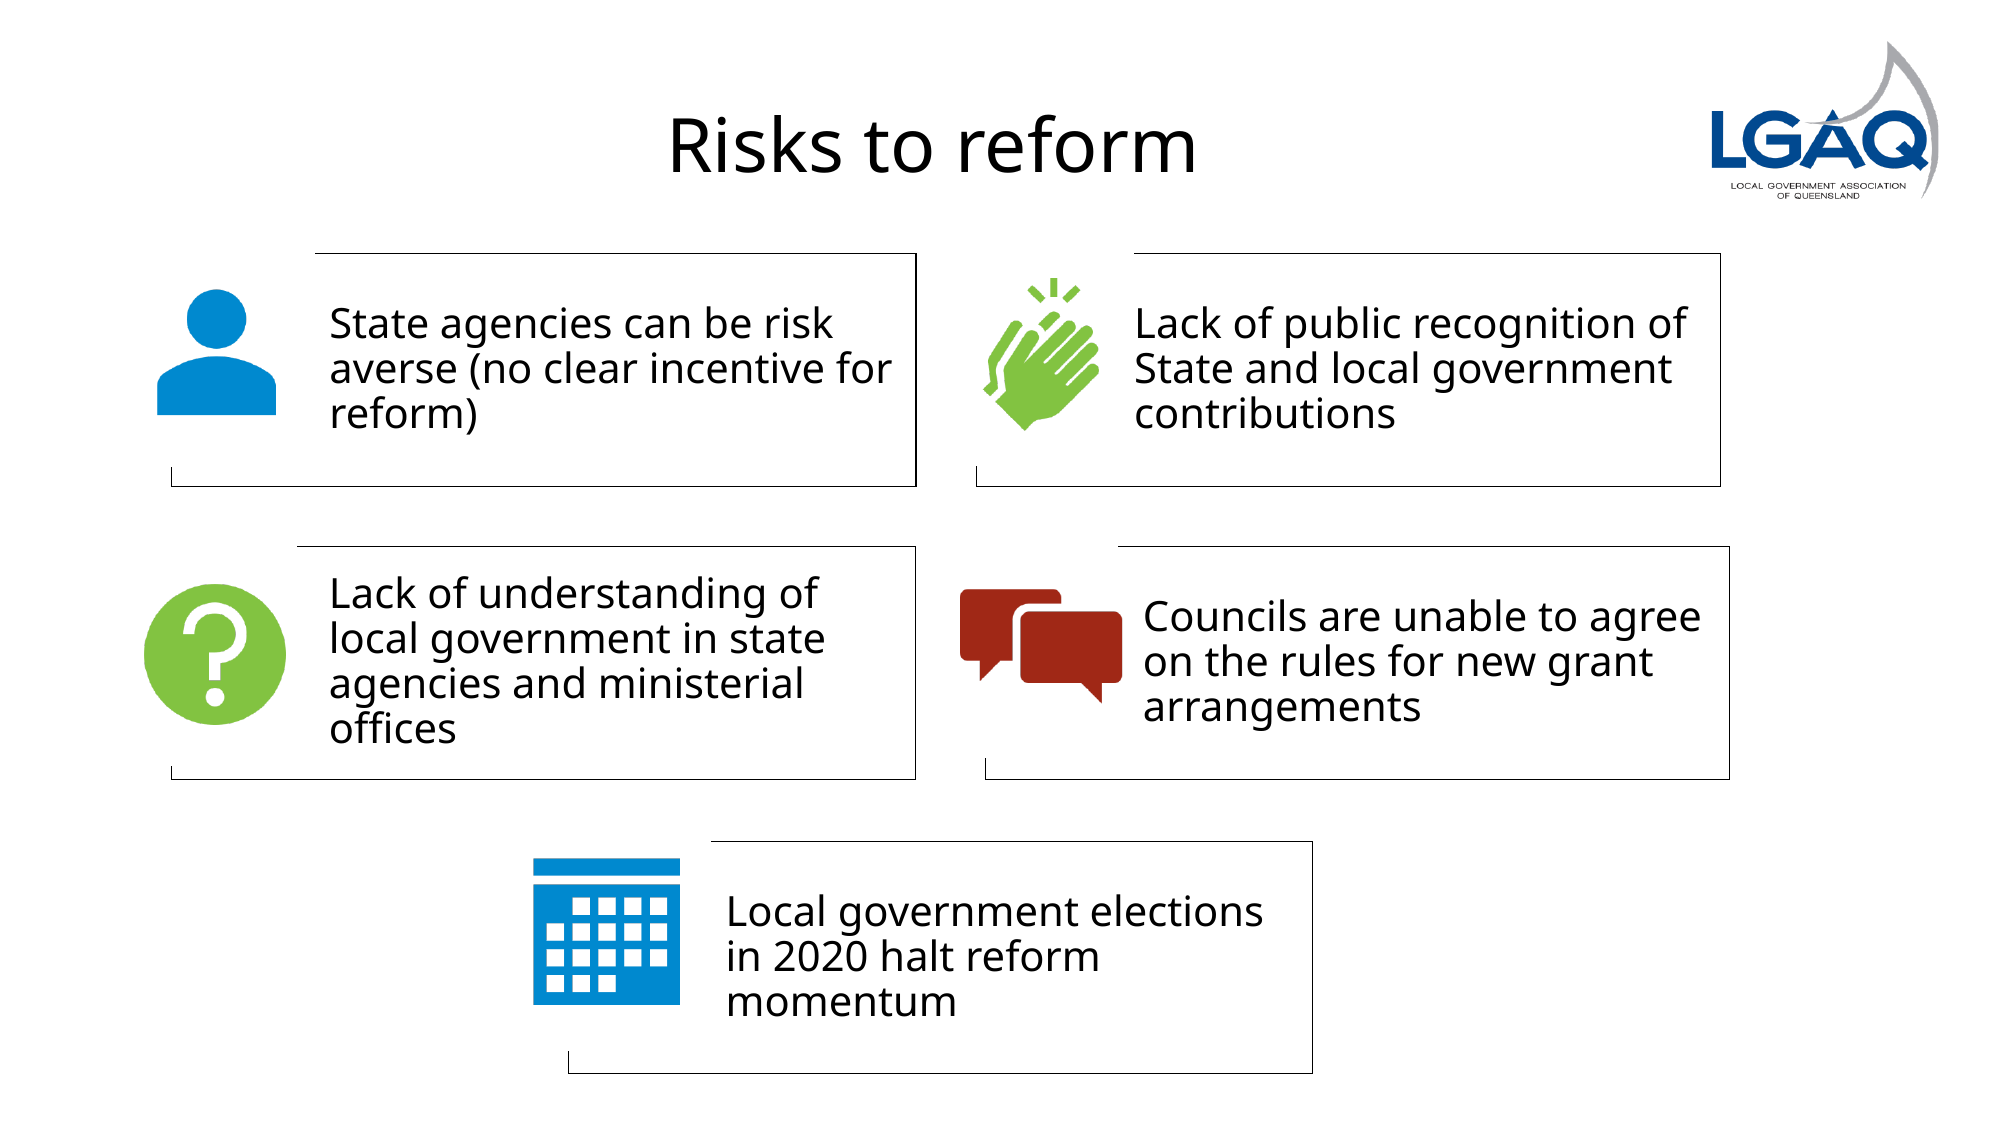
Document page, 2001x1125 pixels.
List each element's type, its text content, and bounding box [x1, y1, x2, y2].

picture [503, 828, 710, 1035]
picture [127, 263, 305, 441]
picture [952, 265, 1129, 441]
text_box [55, 208, 1816, 1085]
picture [125, 565, 303, 743]
picture [943, 548, 1138, 744]
text_box Risks to reform [192, 89, 1674, 195]
picture [1711, 40, 1939, 199]
